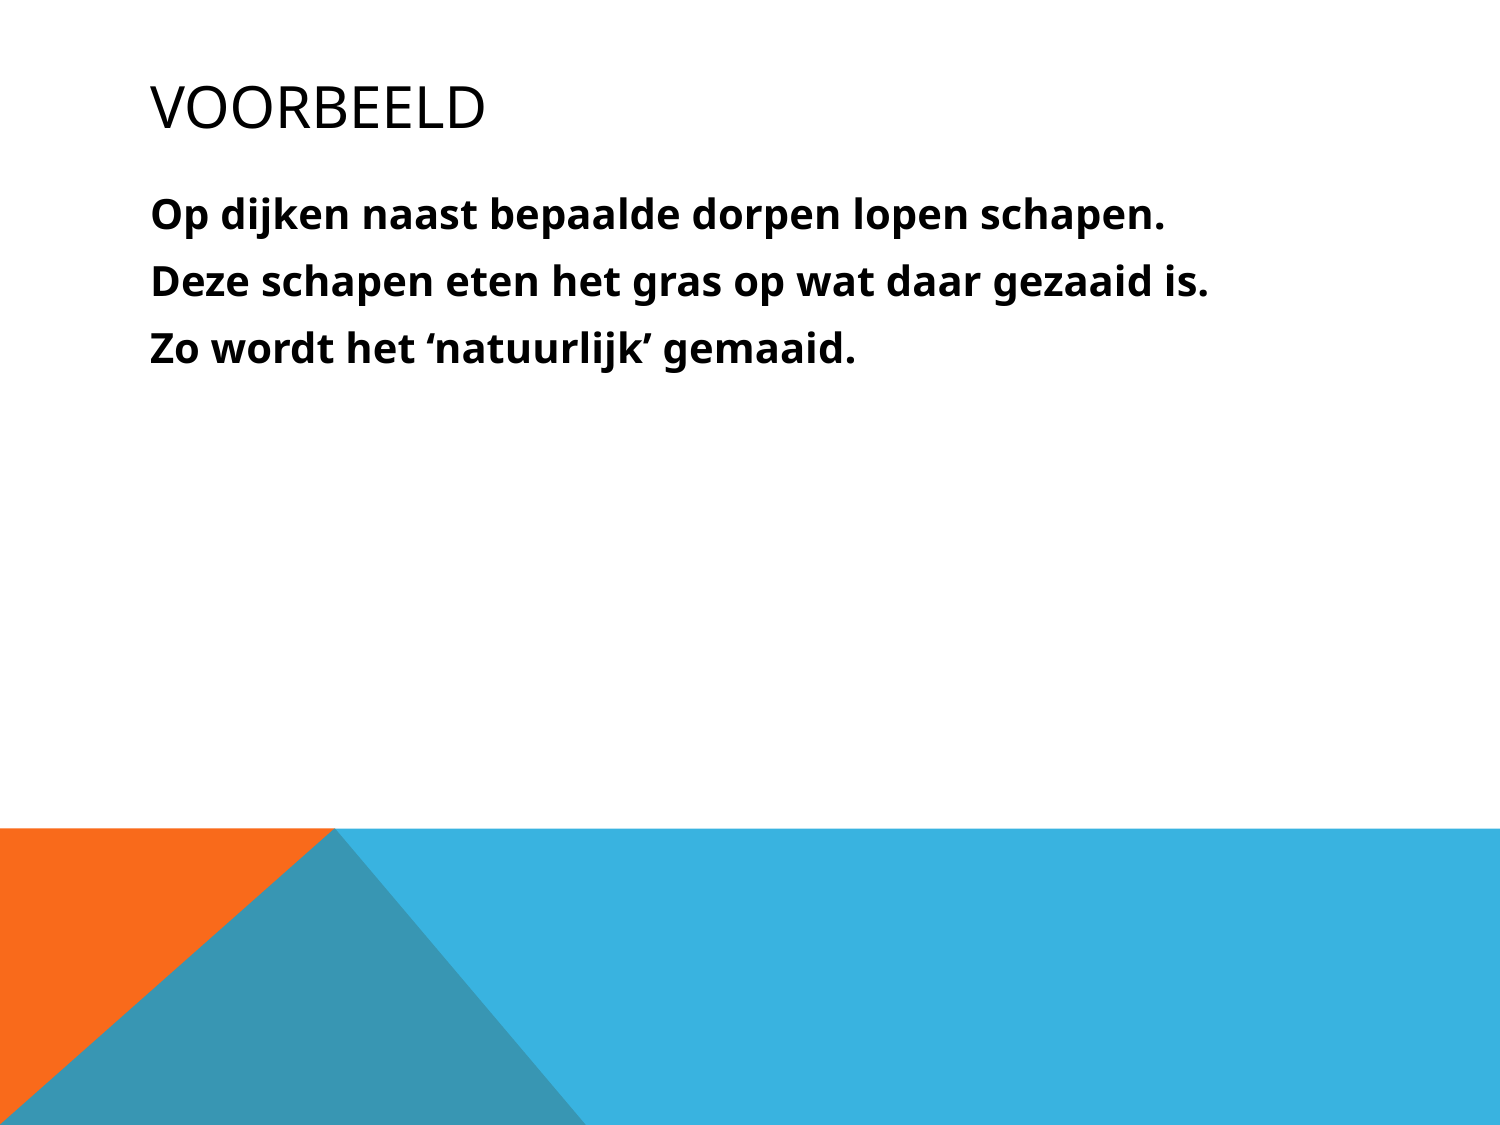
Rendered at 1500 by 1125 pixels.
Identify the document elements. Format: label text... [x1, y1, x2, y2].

list Op dijken naast bepaalde dorpen lopen schapen. Deze schapen eten het gras op wat daar gezaaid is. Zo wordt het ‘natuurlijk’ gemaaid. [135, 180, 1369, 768]
title Voorbeeld [135, 60, 1369, 150]
